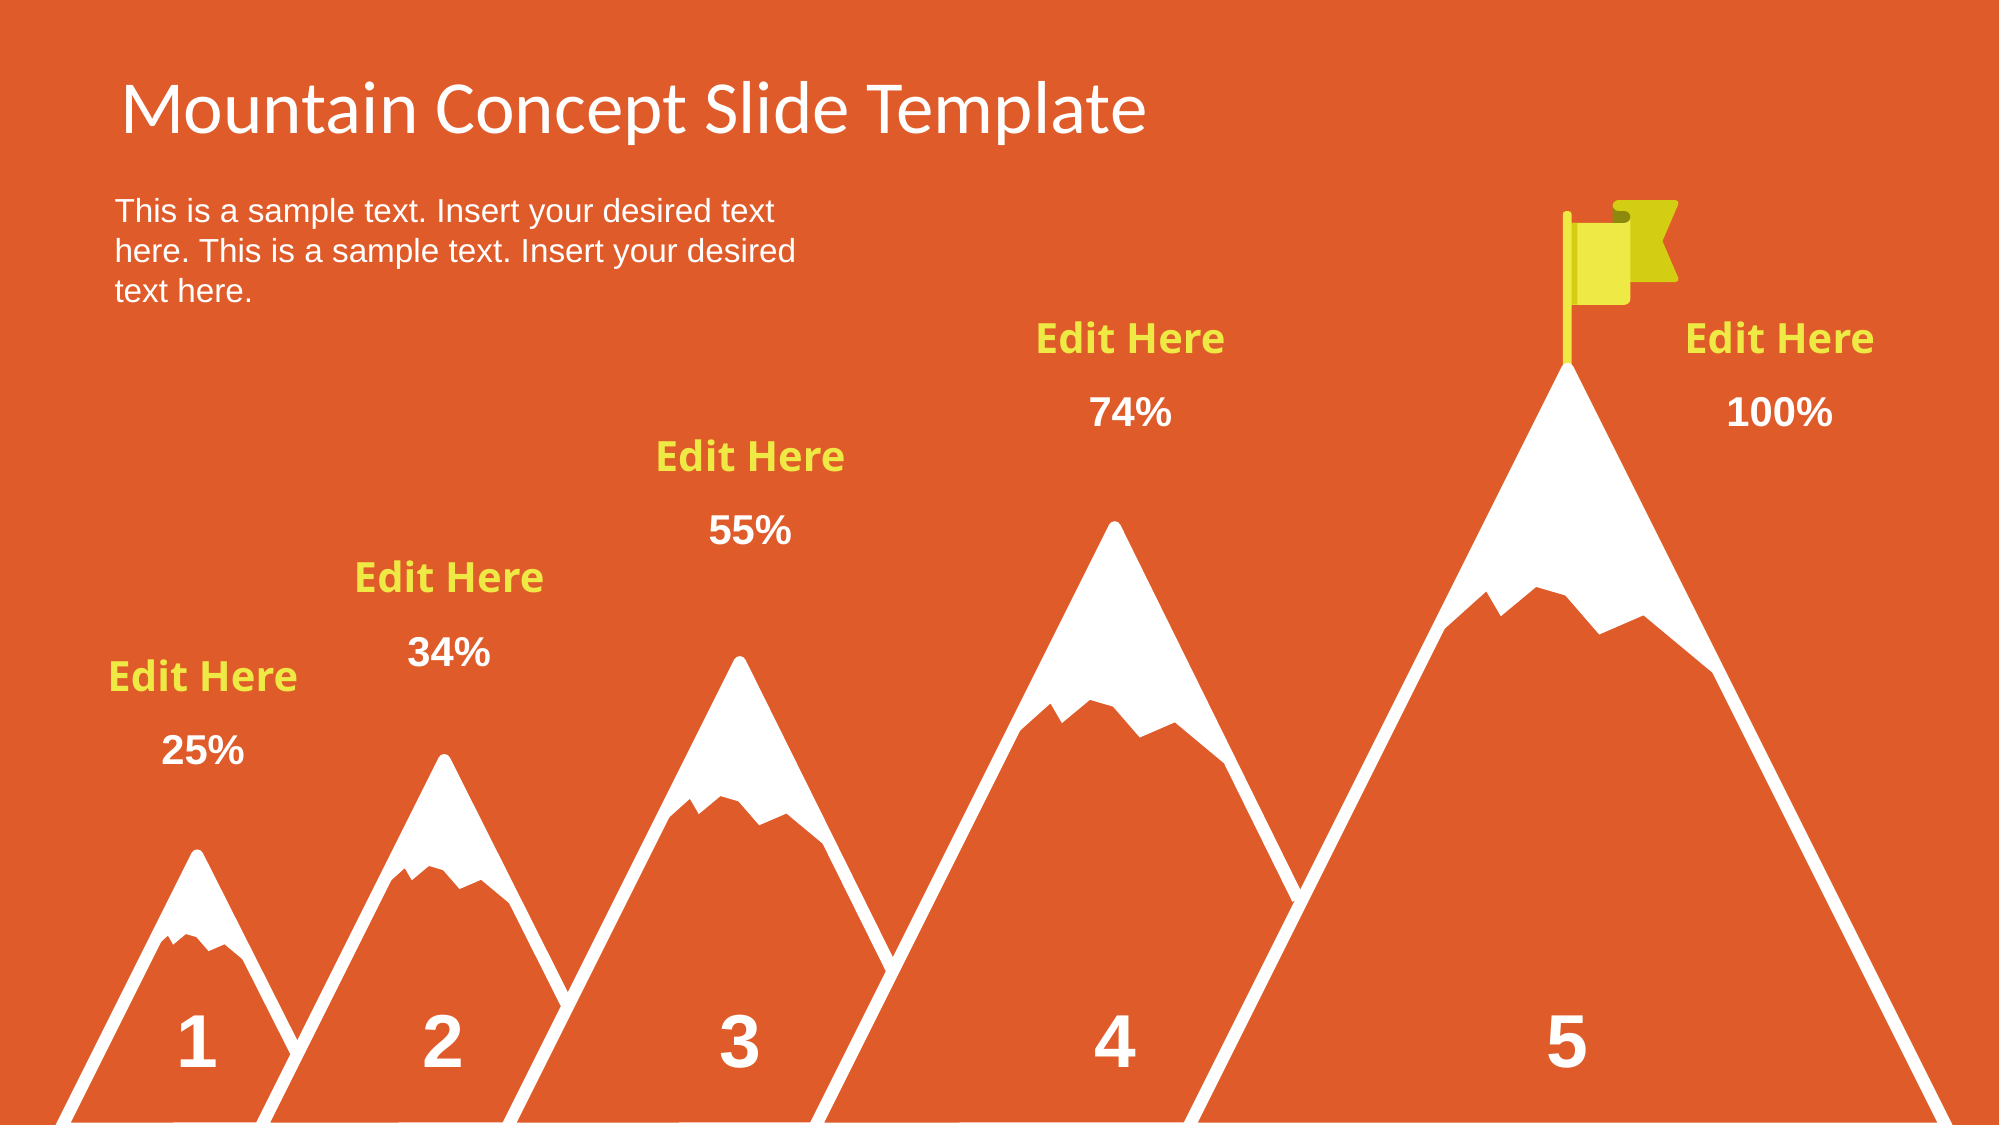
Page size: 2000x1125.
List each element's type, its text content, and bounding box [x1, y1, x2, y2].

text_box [1562, 199, 1680, 365]
title Mountain Concept Slide Template [99, 45, 1900, 162]
text_box This is a sample text. Insert your desired text here. This is a sample text. Insert your desired text here. [99, 182, 876, 317]
text_box Edit Here [1685, 304, 1891, 365]
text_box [60, 368, 1948, 1125]
text_box Edit Here [1019, 304, 1241, 365]
